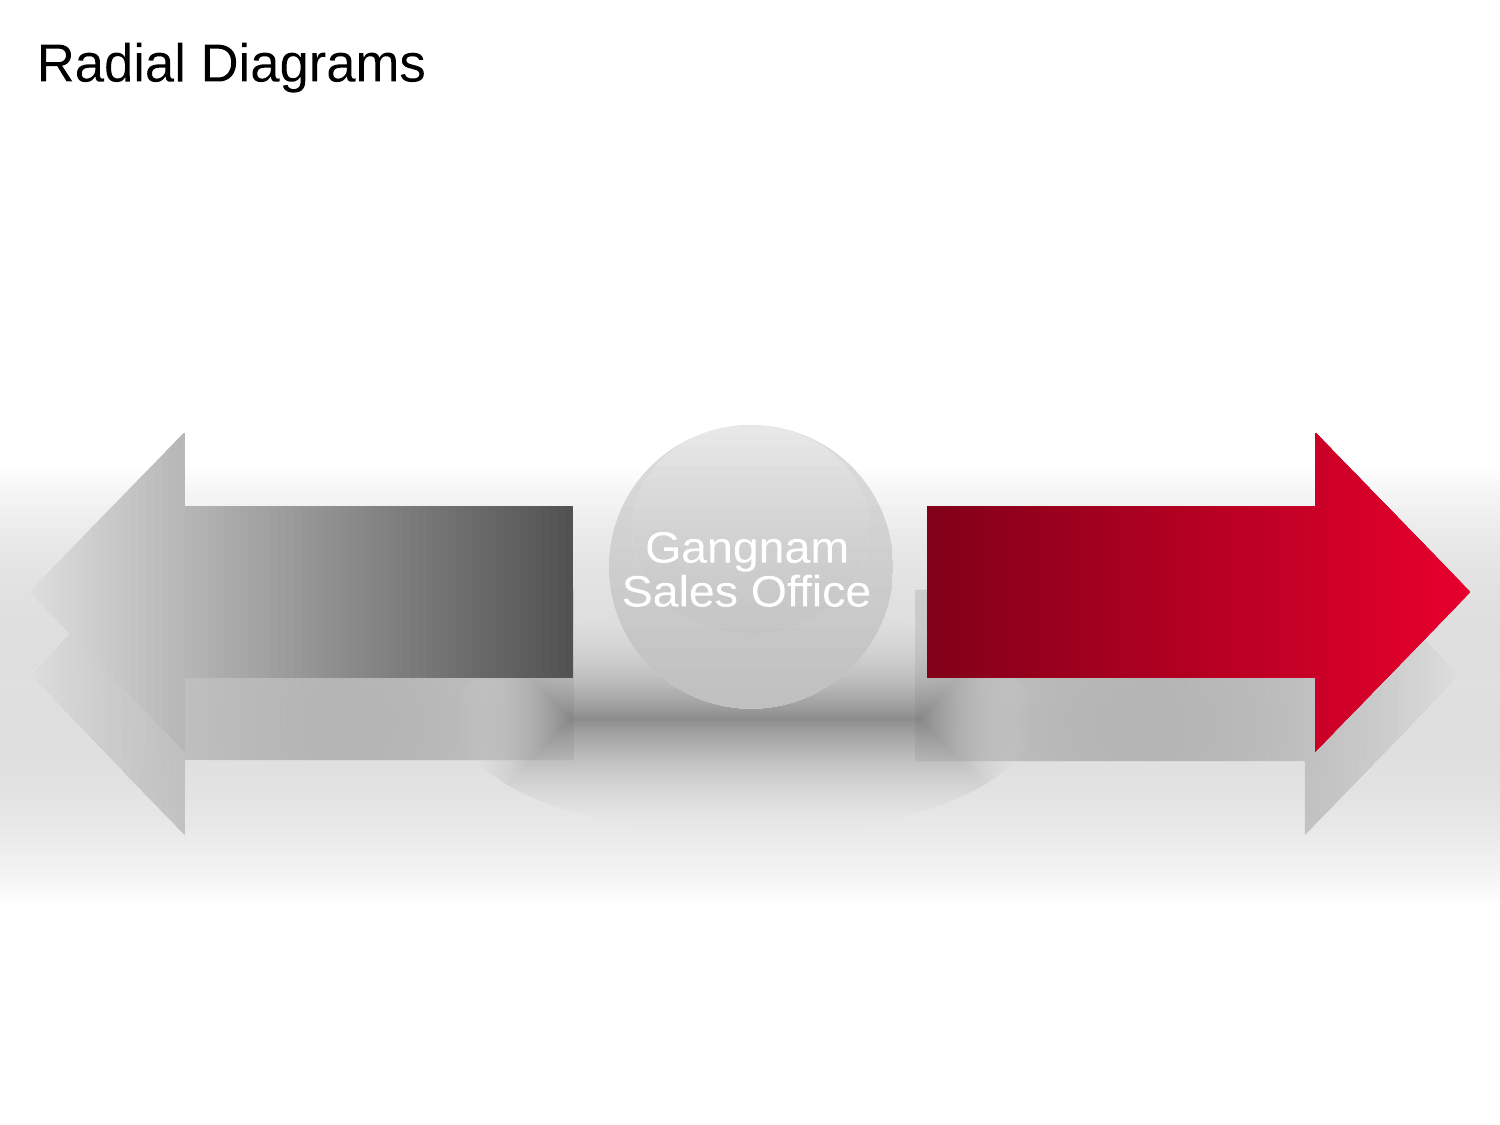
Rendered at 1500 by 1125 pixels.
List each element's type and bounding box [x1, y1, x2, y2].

text_box [609, 430, 893, 709]
text_box [29, 633, 475, 835]
text_box [29, 432, 574, 752]
text_box [631, 424, 869, 634]
text_box [1016, 639, 1460, 835]
text_box [455, 614, 1035, 835]
text_box [926, 432, 1471, 752]
text_box [915, 589, 926, 627]
